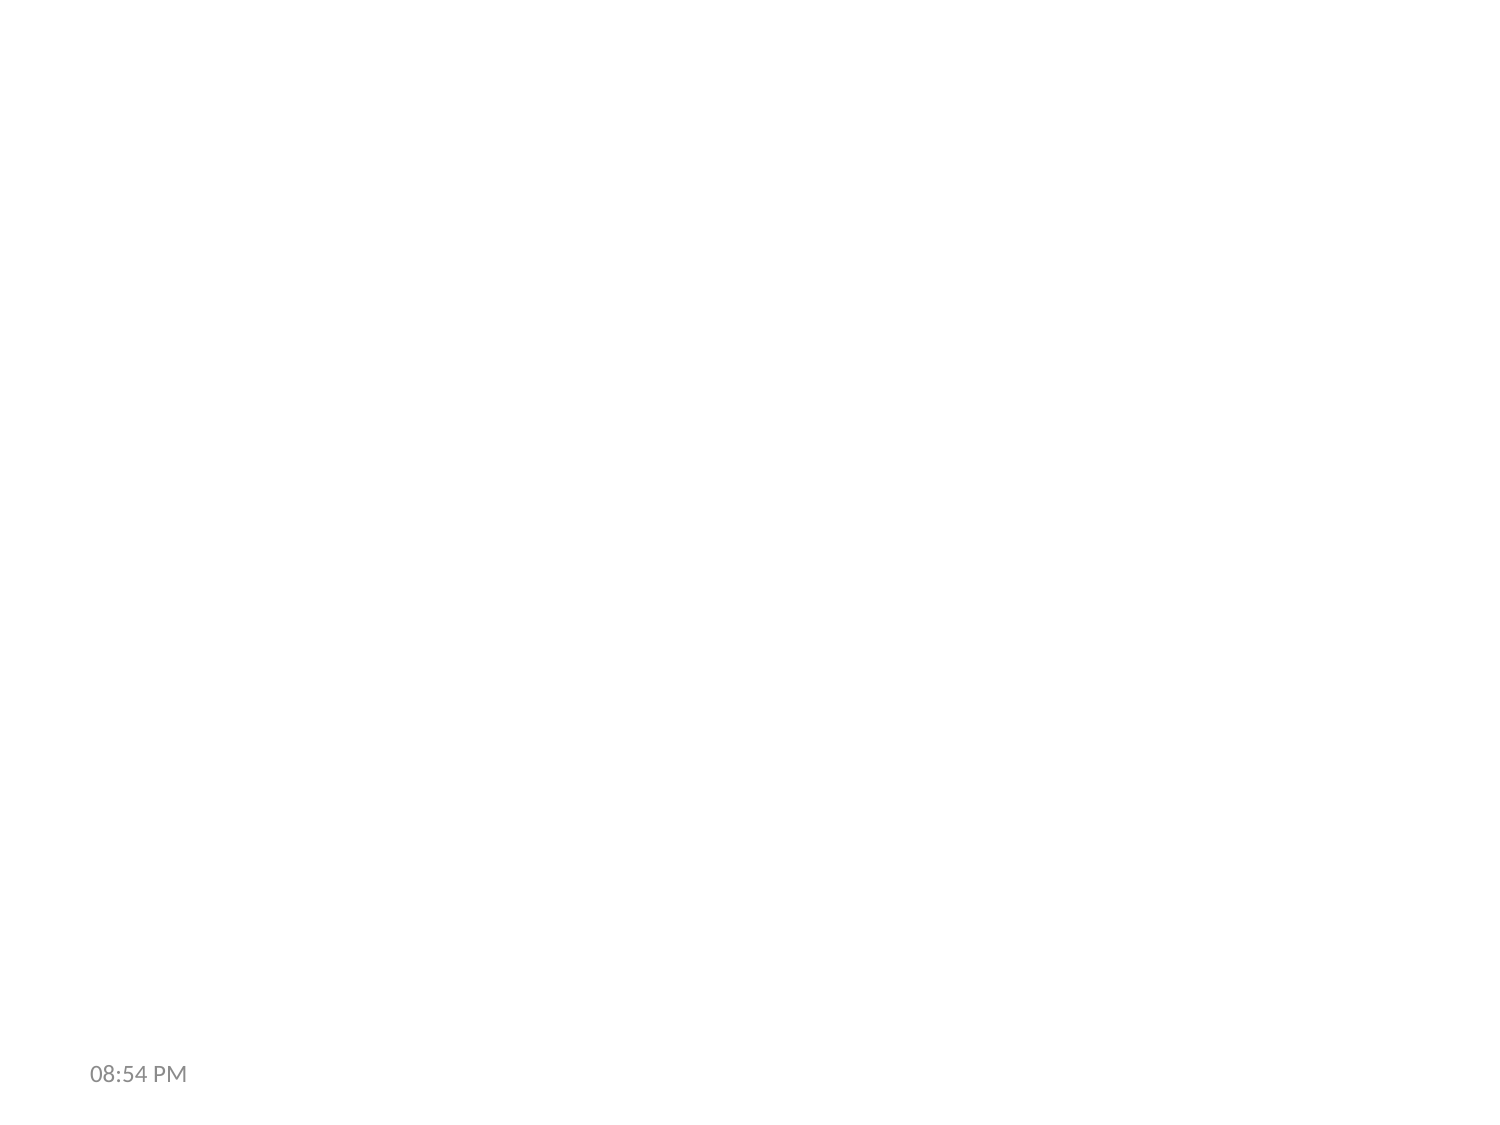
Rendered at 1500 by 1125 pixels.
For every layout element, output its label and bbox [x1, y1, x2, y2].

slide_number [75, 1042, 425, 1103]
